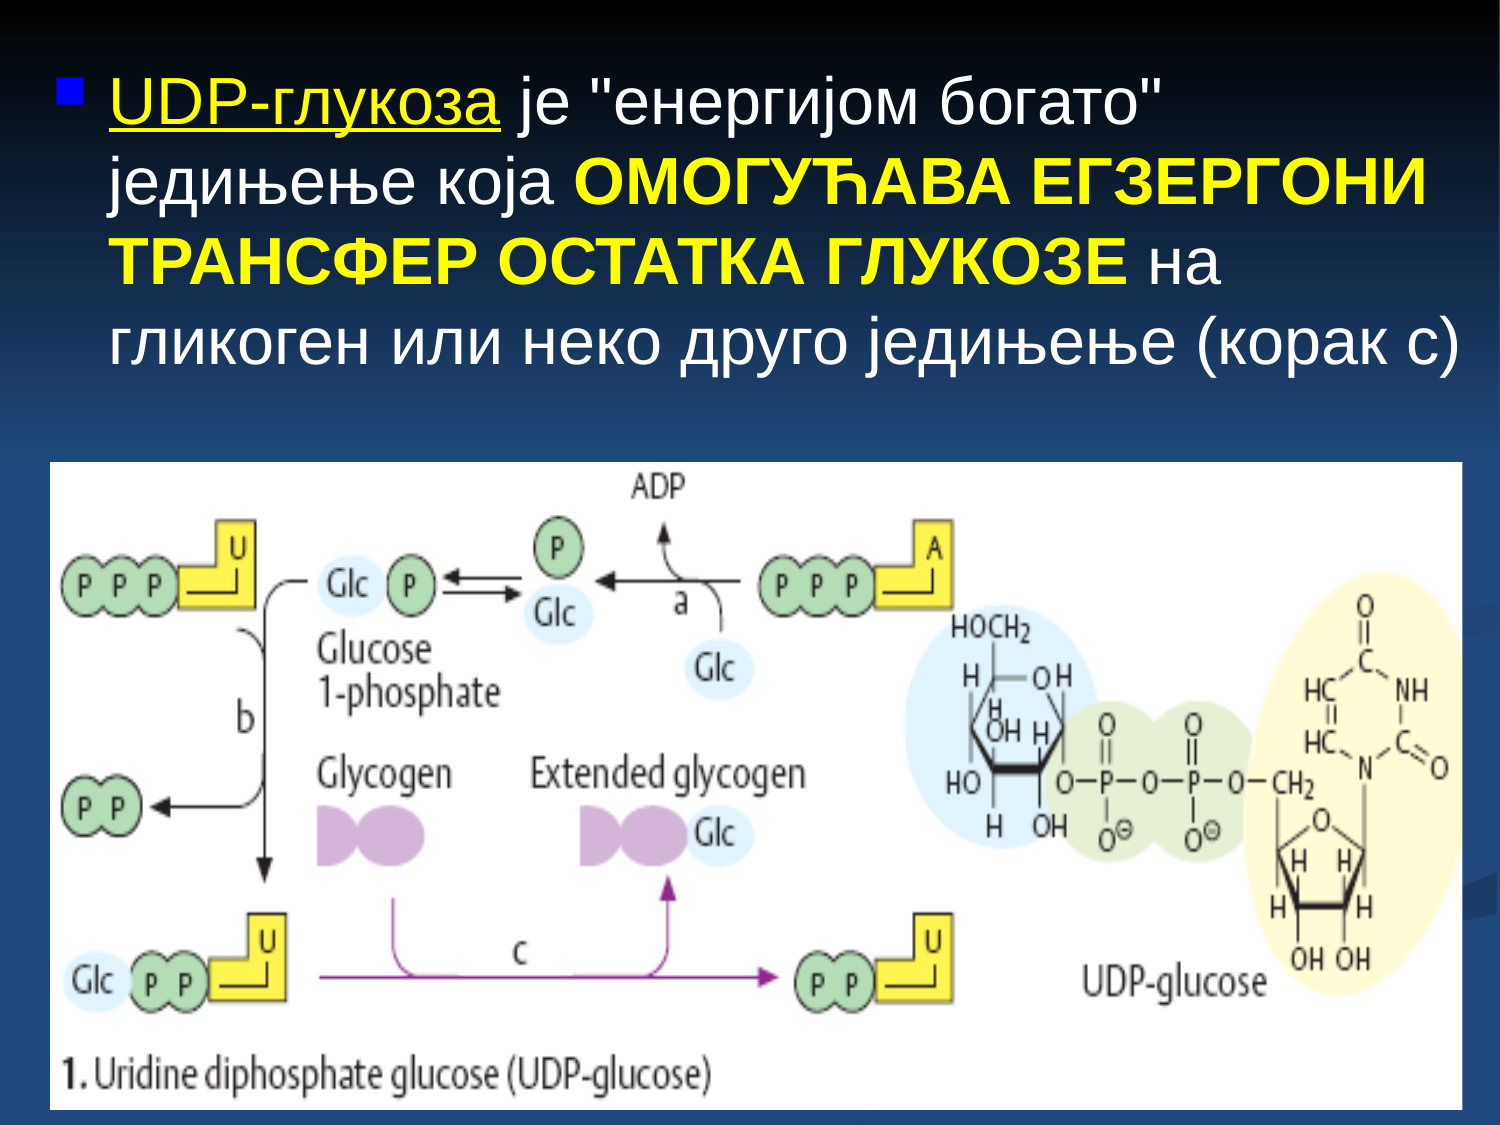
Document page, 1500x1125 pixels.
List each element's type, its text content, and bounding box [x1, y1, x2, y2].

picture [49, 462, 1463, 1110]
list UDP-глукоза је "енергијом богато" једињење која ОМОГУЋАВА ЕГЗЕРГОНИ ТРАНСФЕР ОСТАТКА ГЛУКОЗЕ на гликоген или неко друго једињење (корак c) [37, 50, 1500, 438]
